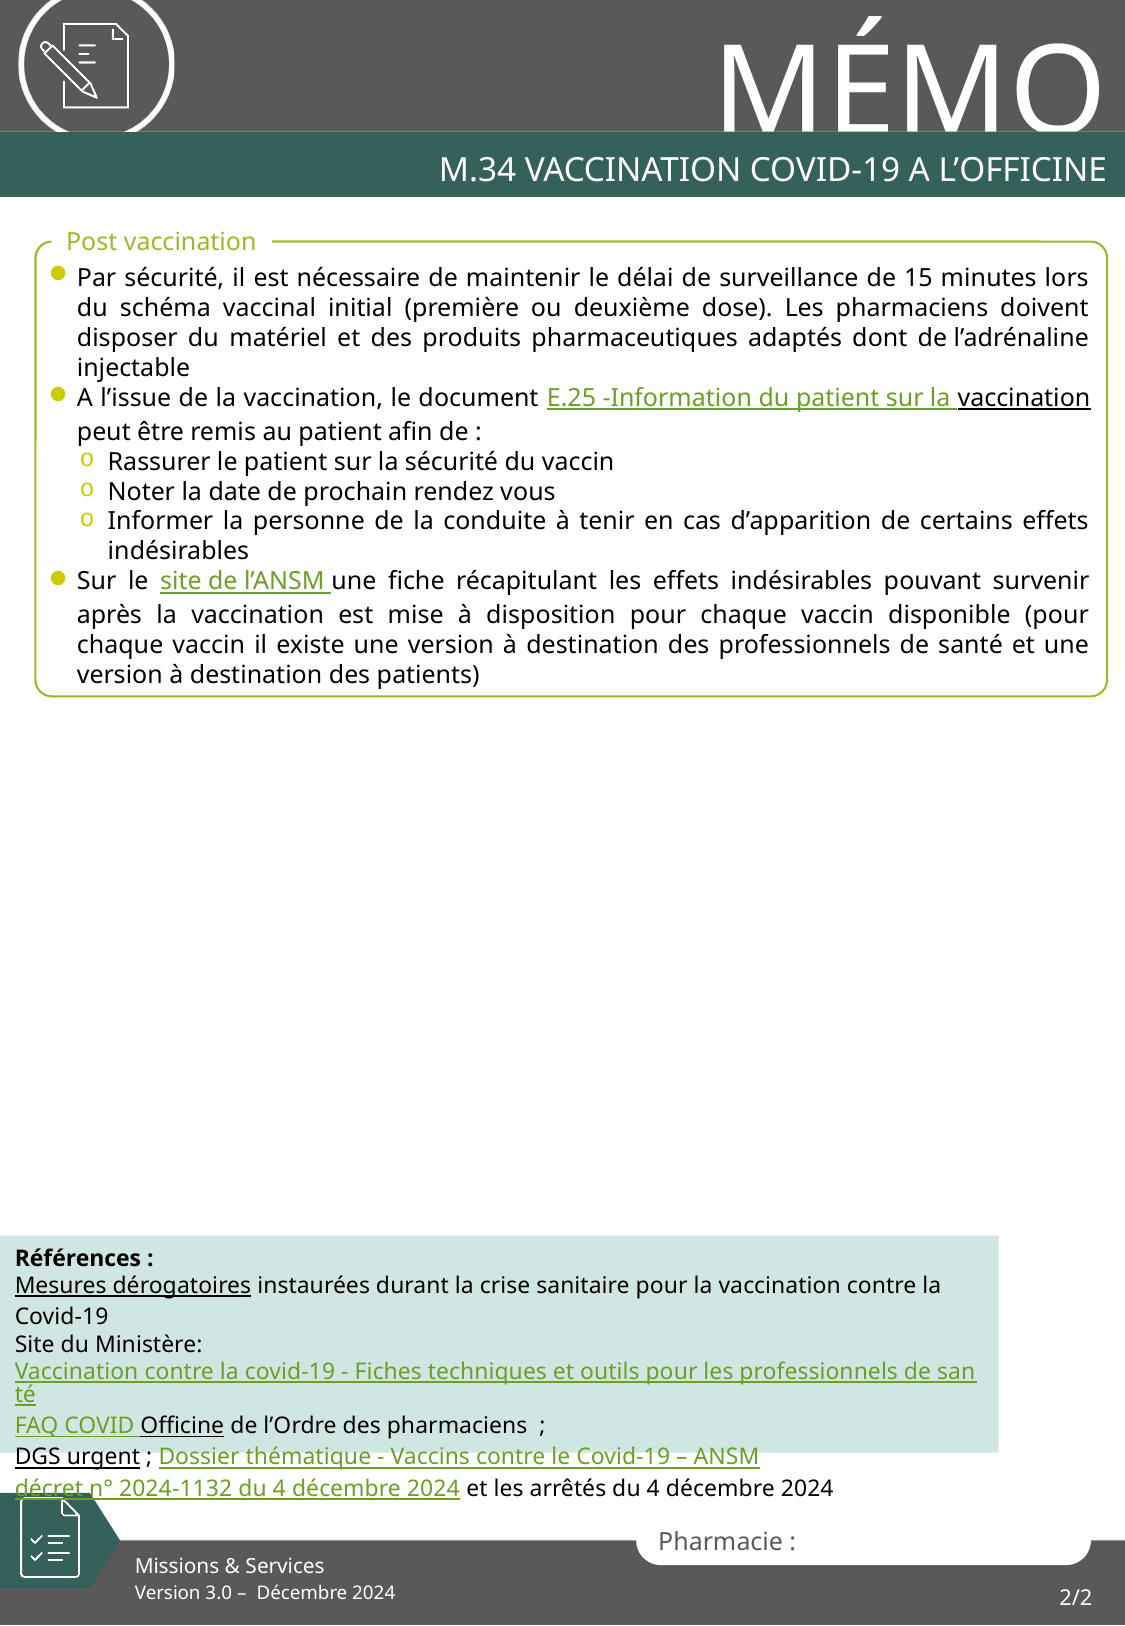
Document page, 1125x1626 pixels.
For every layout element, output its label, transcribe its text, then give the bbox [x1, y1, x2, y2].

text_box Post vaccination [51, 217, 272, 253]
text_box [35, 240, 51, 253]
text_box [272, 240, 1109, 689]
text_box 2/2 [1030, 1570, 1122, 1623]
picture [20, 1497, 80, 1578]
picture [18, 0, 175, 132]
title M.34 VACCINATION COVID-19 a l’officine [33, 145, 1123, 197]
text_box Références : Mesures dérogatoires instaurées durant la crise sanitaire pour la vaccination contre la Covid-19 Site du Ministère: Vaccination contre la covid-19 - Fiches techniques et outils pour les professionnels de santé FAQ COVID Officine de l’Ordre des pharmaciens ; DGS urgent ; Dossier thématique - Vaccins contre le Covid-19 – ANSM décret n° 2024-1132 du 4 décembre 2024 et les arrêtés du 4 décembre 2024 [0, 1235, 999, 1453]
text_box Par sécurité, il est nécessaire de maintenir le délai de surveillance de 15 minutes lors du schéma vaccinal initial (première ou deuxième dose). Les pharmaciens doivent disposer du matériel et des produits pharmaceutiques adaptés dont de l’adrénaline injectable A l’issue de la vaccination, le document E.25 -Information du patient sur la vaccination peut être remis au patient afin de : Rassurer le patient sur la sécurité du vaccin Noter la date de prochain rendez vous Informer la personne de la conduite à tenir en cas d’apparition de certains effets indésirables Sur le site de l’ANSM une fiche récapitulant les effets indésirables pouvant survenir après la vaccination est mise à disposition pour chaque vaccin disponible (pour chaque vaccin il existe une version à destination des professionnels de santé et une version à destination des patients) [33, 253, 1106, 696]
